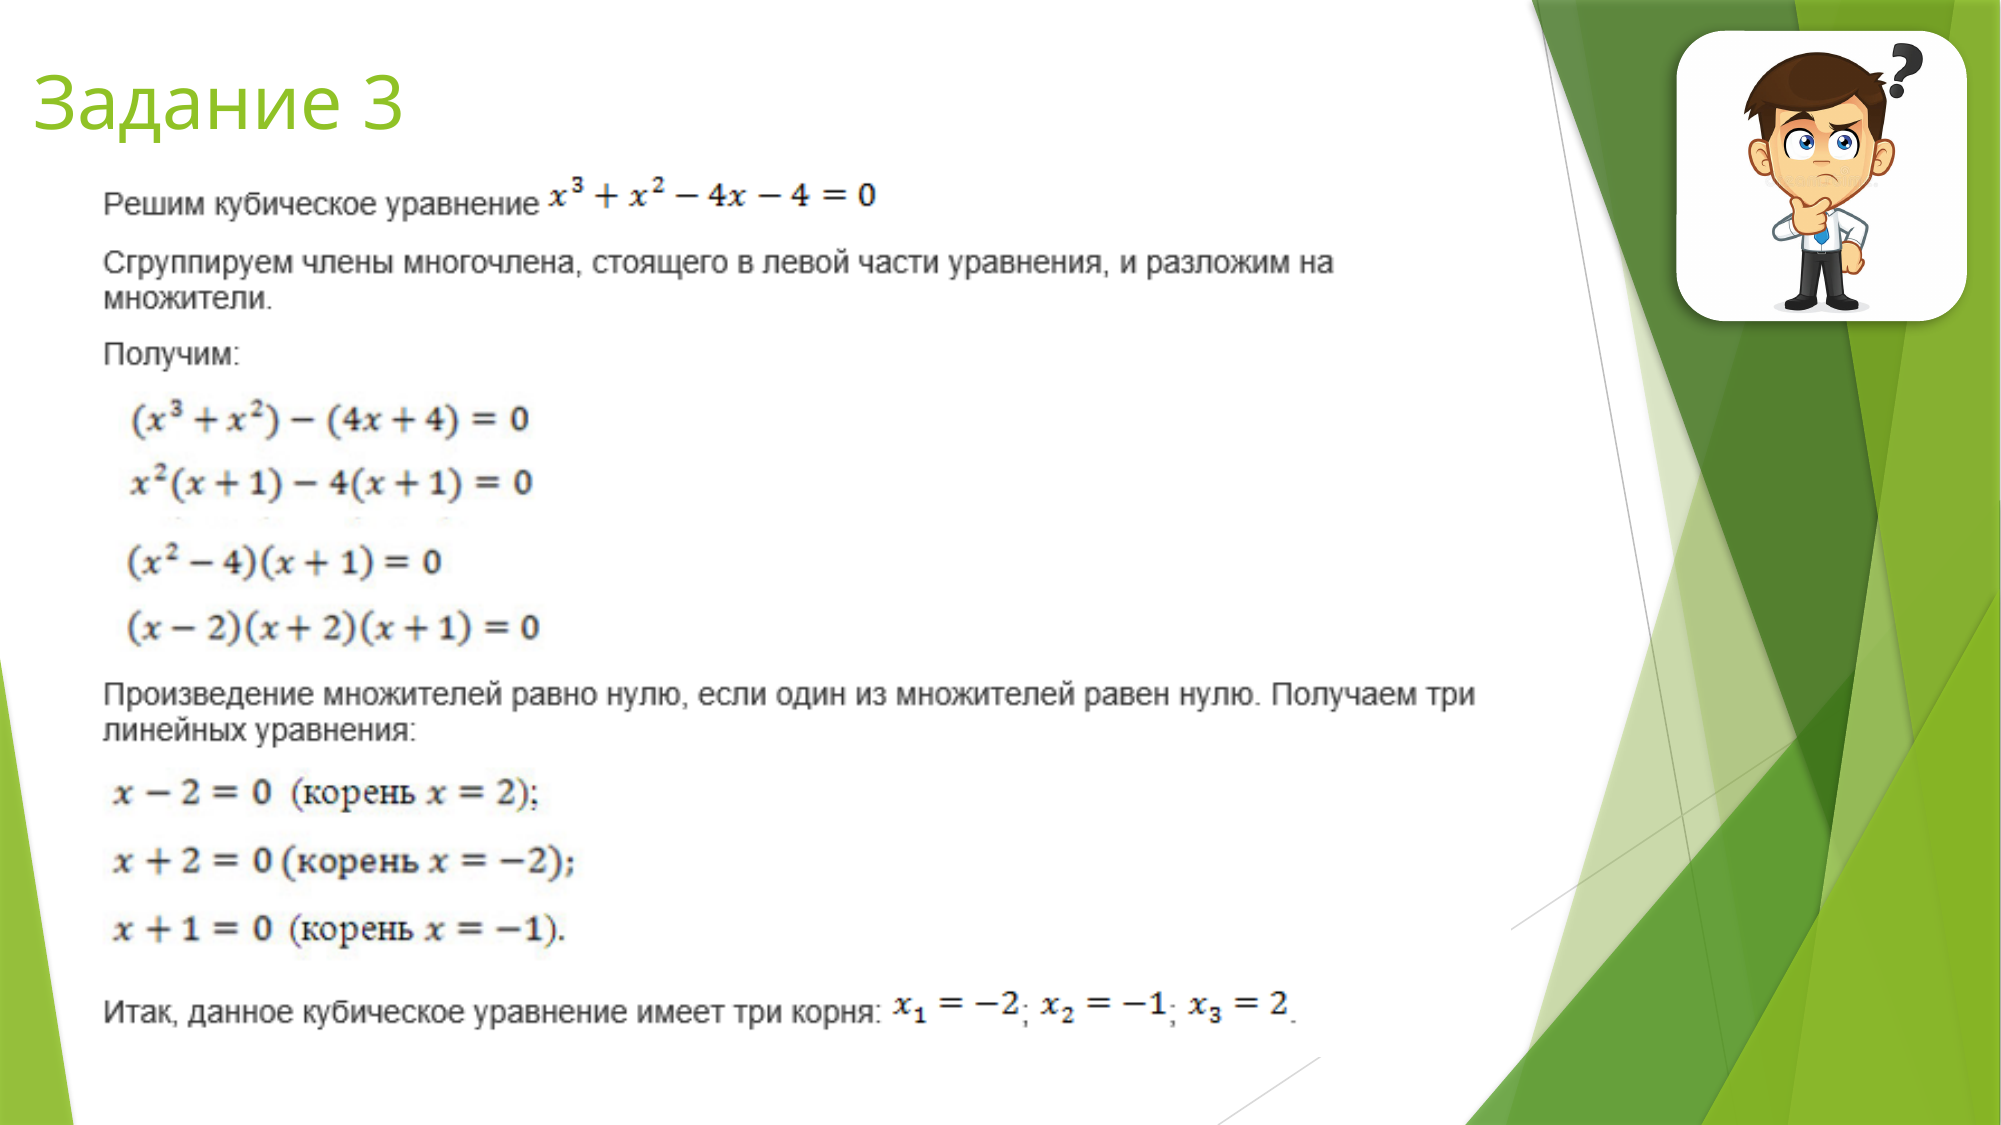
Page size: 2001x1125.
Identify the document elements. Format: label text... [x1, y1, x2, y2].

picture [1675, 30, 1968, 322]
title Задание 3 [18, 47, 1429, 264]
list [79, 154, 1511, 1057]
